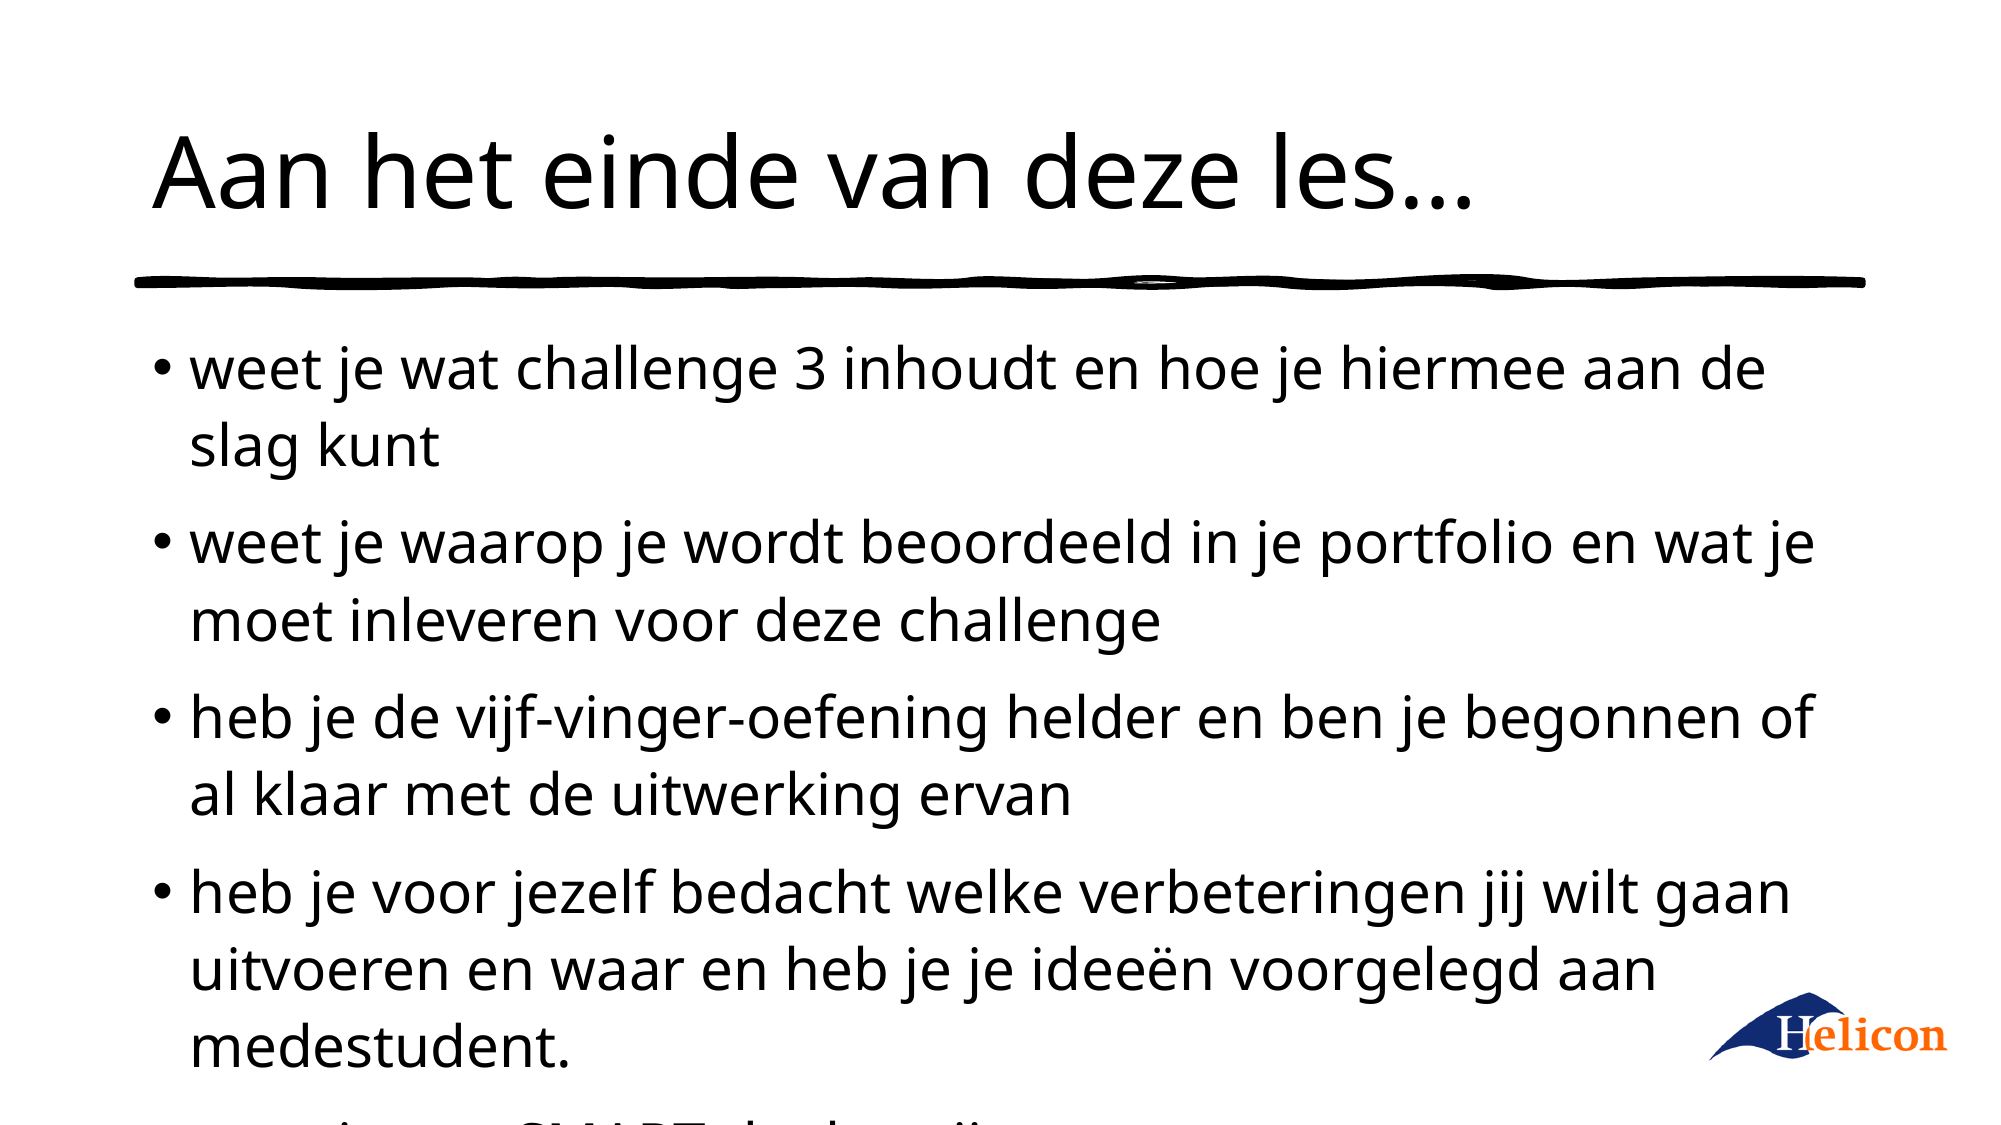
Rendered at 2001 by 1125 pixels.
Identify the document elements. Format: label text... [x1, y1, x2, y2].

list weet je wat challenge 3 inhoudt en hoe je hiermee aan de slag kunt weet je waarop je wordt beoordeeld in je portfolio en wat je moet inleveren voor deze challenge heb je de vijf-vinger-oefening helder en ben je begonnen of al klaar met de uitwerking ervan heb je voor jezelf bedacht welke verbeteringen jij wilt gaan uitvoeren en waar en heb je je ideeën voorgelegd aan een medestudent. weet je wat SMART-doelen zijn [137, 316, 1863, 1014]
title Aan het einde van deze les… [137, 59, 1863, 278]
picture [1671, 952, 2000, 1125]
